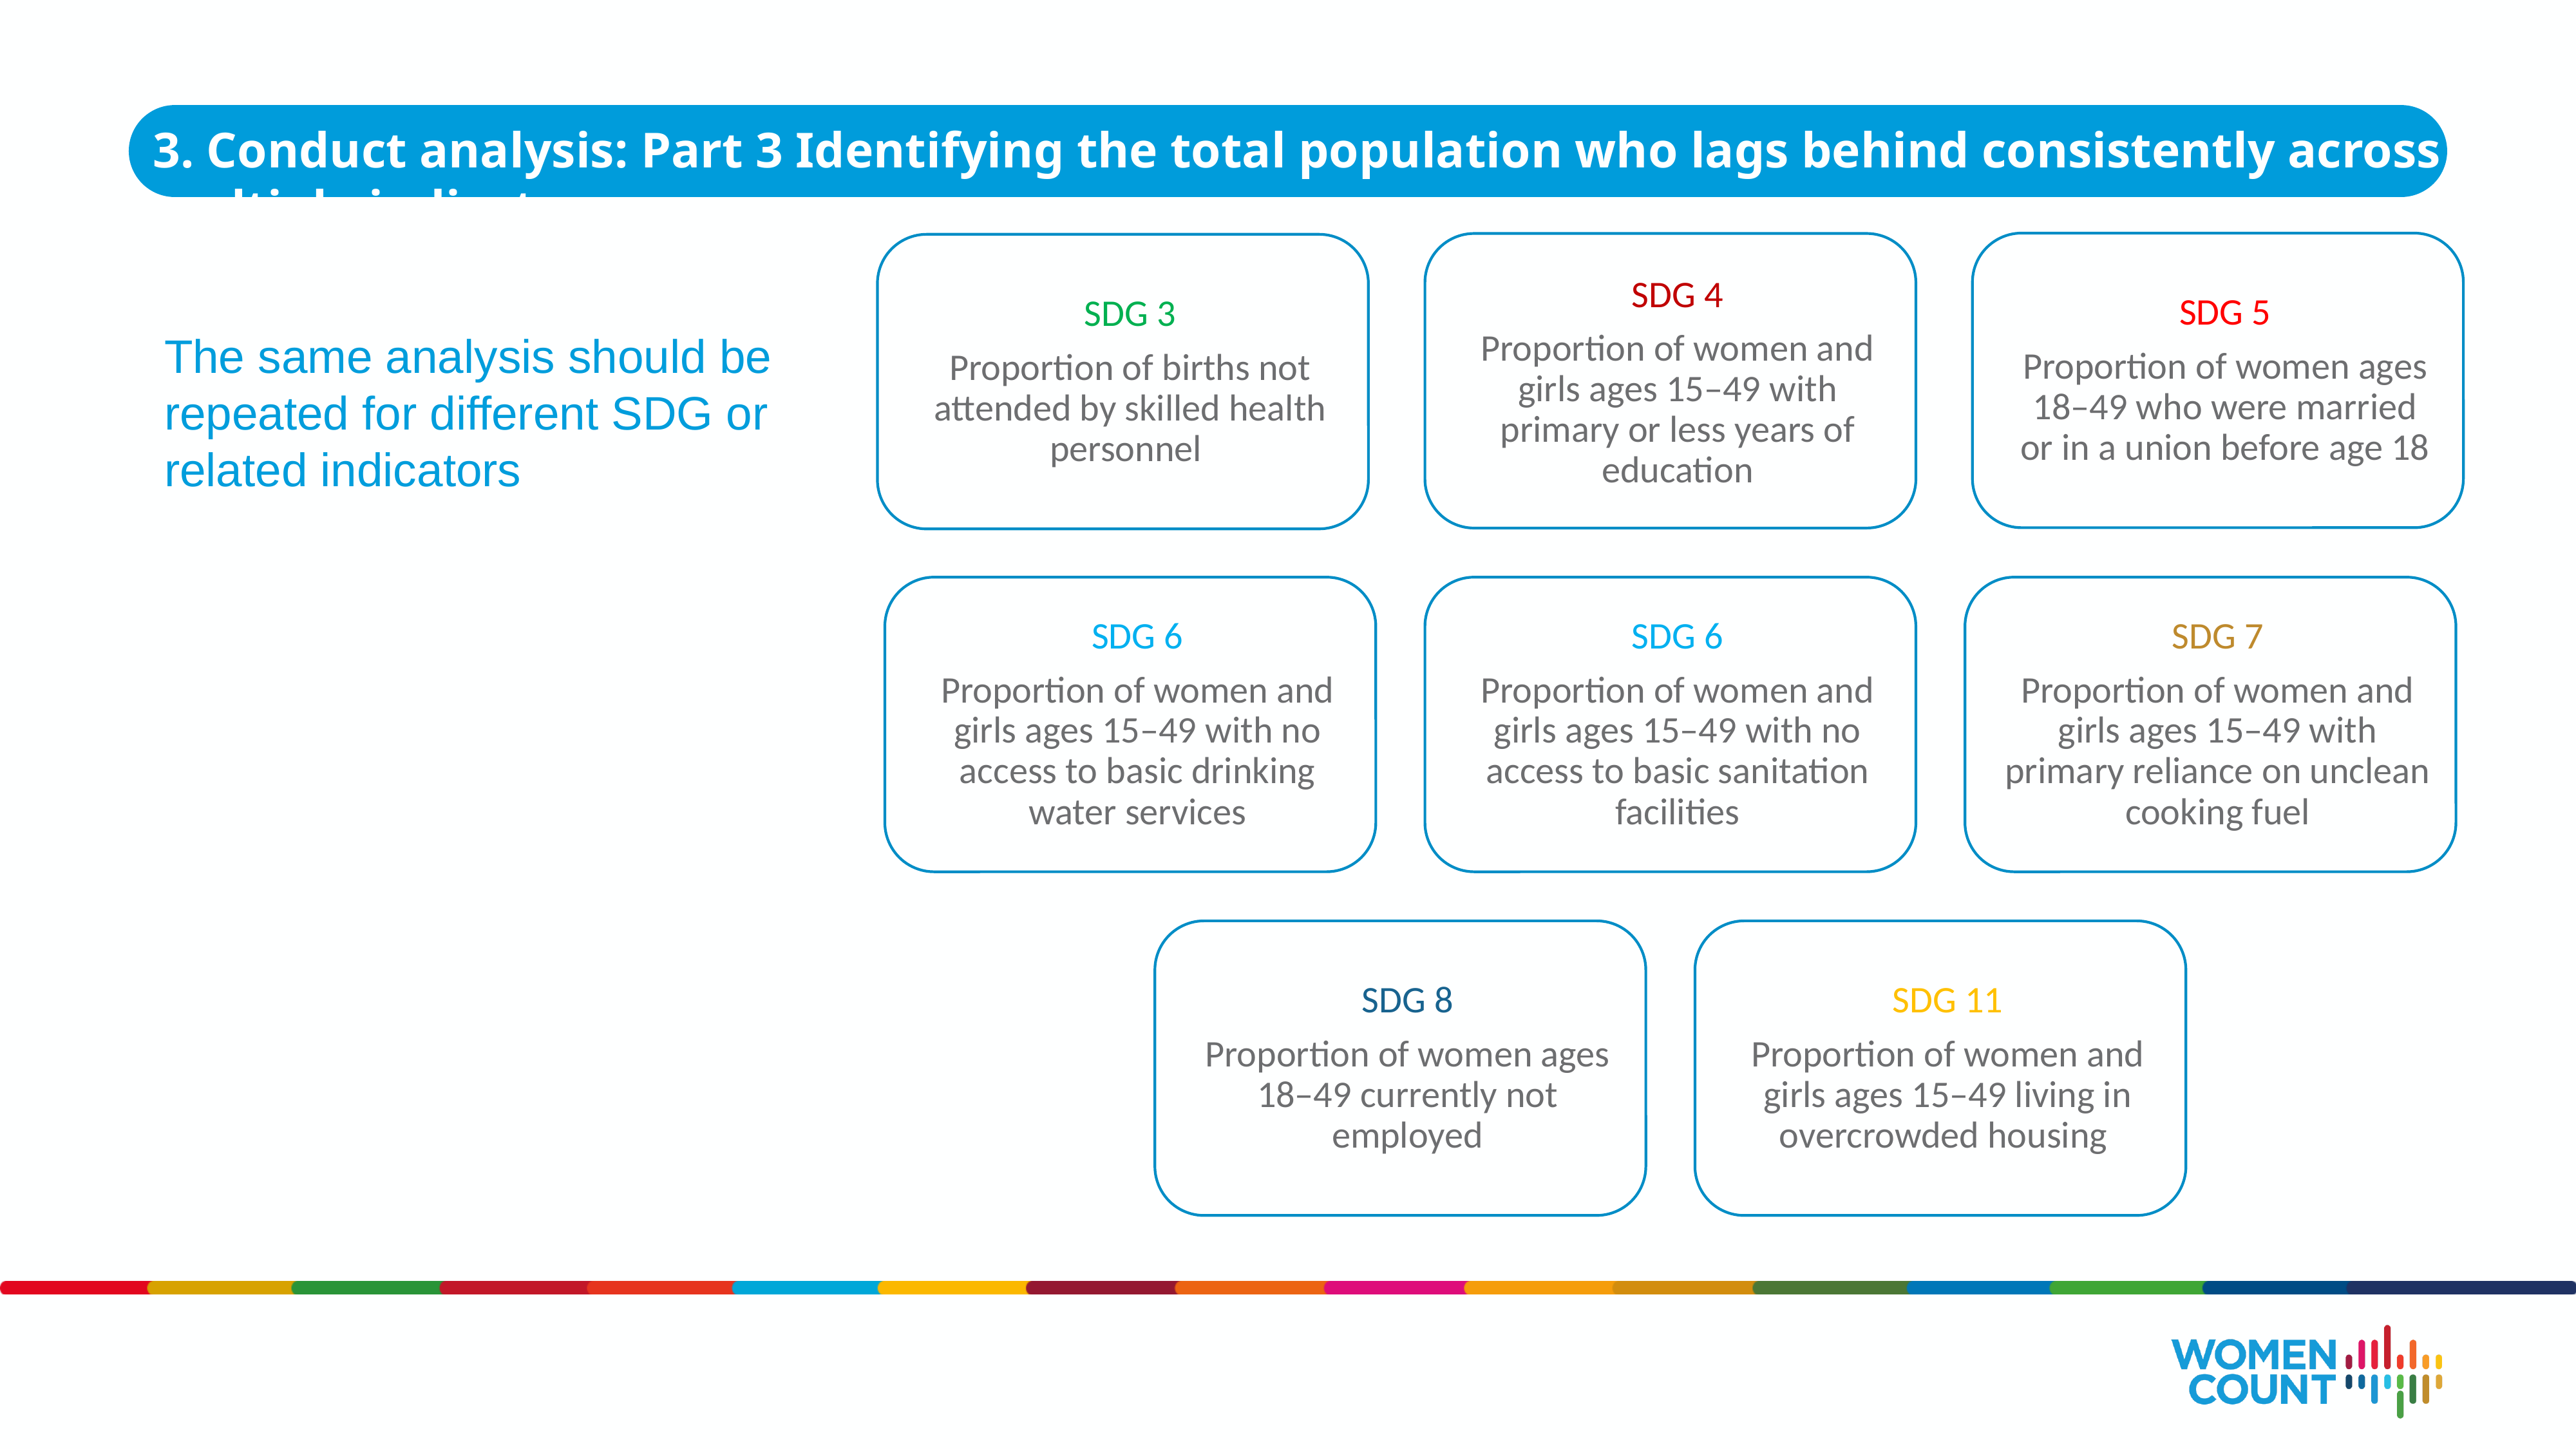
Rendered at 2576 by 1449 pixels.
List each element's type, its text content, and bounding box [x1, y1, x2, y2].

list 3. Conduct analysis: Part 3 Identifying the total population who lags behind consistently across multiple indicators [153, 119, 2465, 300]
text_box The same analysis should be repeated for different SDG or related indicators [155, 321, 799, 609]
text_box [877, 232, 2464, 1217]
